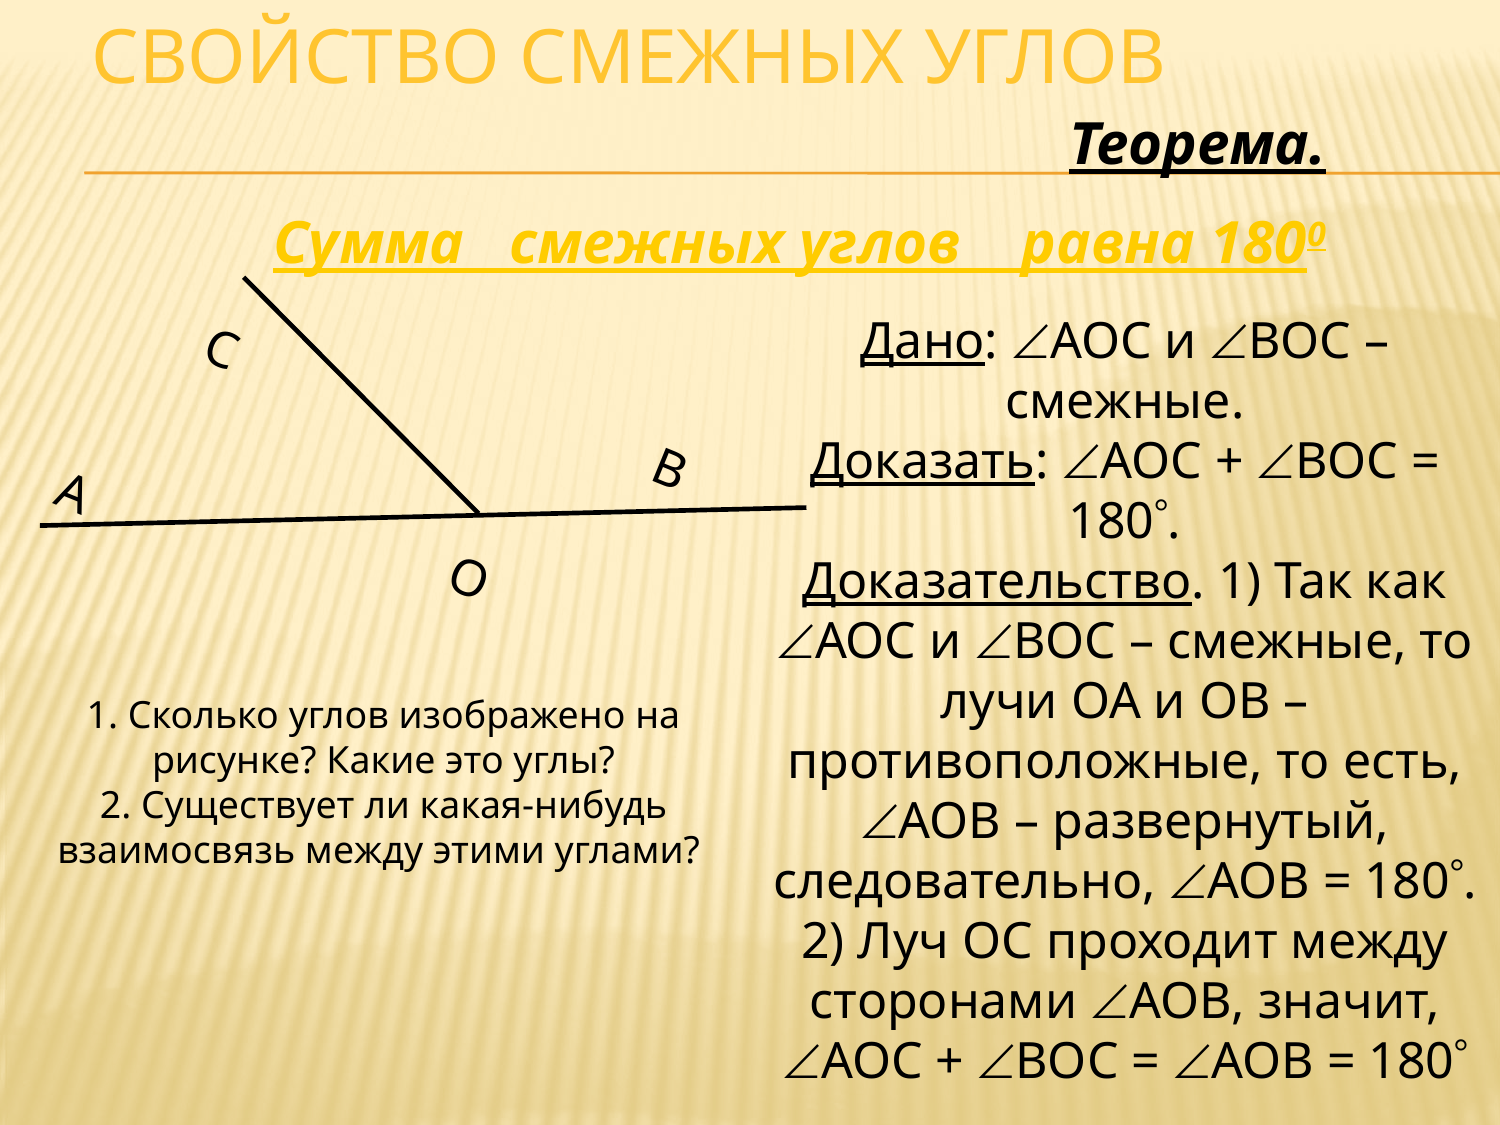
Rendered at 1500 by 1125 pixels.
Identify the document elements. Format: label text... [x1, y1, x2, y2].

text_box 1. Сколько углов изображено на рисунке? Какие это углы? 2. Существует ли какая-нибудь взаимосвязь между этими углами? [41, 683, 727, 879]
text_box Дано: AOC и BOC – смежные. Доказать: AOC + BOC = 180. Доказательство. 1) Так как AOC и BOC – смежные, то лучи ОА и ОВ – противоположные, то есть, AOB – развернутый, следовательно, AOB = 180. 2) Луч OC проходит между сторонами AOB, значит, AOC + BOC = AOB = 180 [749, 300, 1500, 1096]
text_box Теорема. Сумма смежных углов равна 1800 [53, 0, 1341, 283]
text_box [64, 337, 780, 669]
title Cвойство смежных углов [76, 0, 1427, 107]
